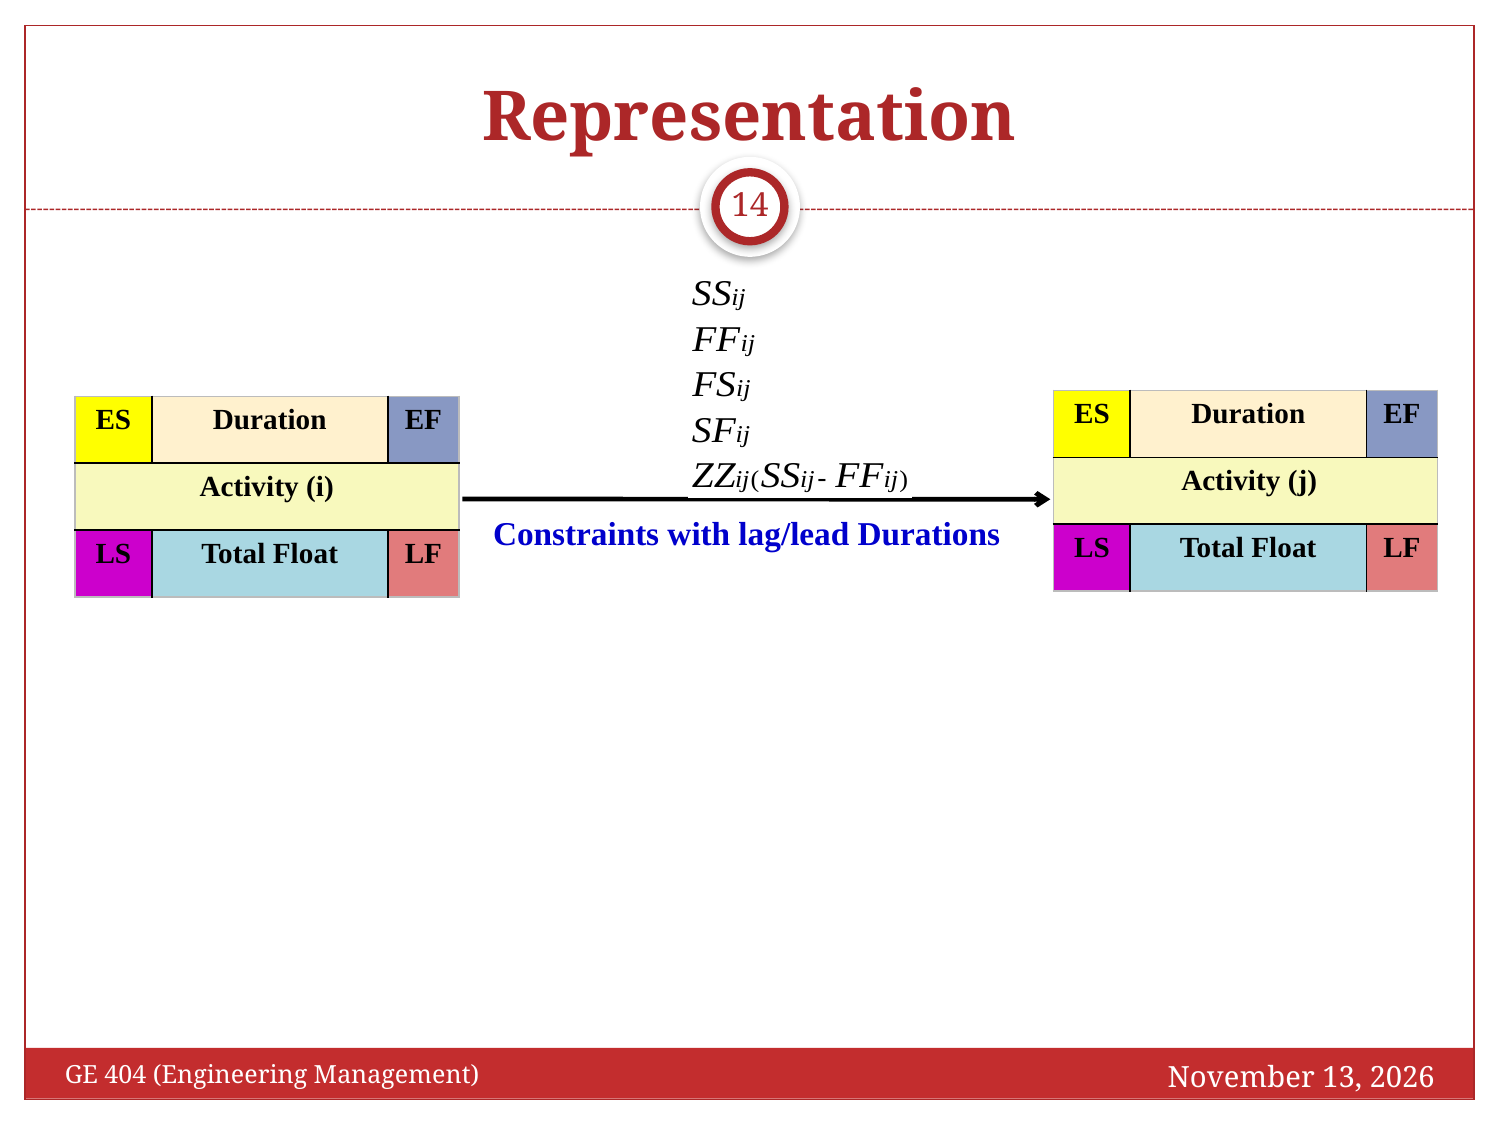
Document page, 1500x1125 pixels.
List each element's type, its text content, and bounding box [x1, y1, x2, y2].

title Representation [49, 37, 1450, 162]
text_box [687, 275, 913, 498]
footer GE 404 (Engineering Management) [50, 1051, 638, 1112]
table_cell LF [389, 531, 458, 596]
table_cell LS [76, 531, 151, 596]
table_cell LF [1367, 525, 1437, 590]
table_cell Total Float [153, 531, 387, 596]
table_header EF [1367, 391, 1437, 457]
table_header Duration [1131, 391, 1366, 457]
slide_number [950, 1050, 1450, 1111]
table_cell Total Float [1131, 525, 1366, 590]
text_box Constraints with lag/lead Durations [478, 509, 1035, 560]
table_header Duration [153, 397, 387, 462]
slide_number 14 [712, 169, 788, 243]
table_header EF [389, 397, 458, 462]
table_cell Activity (j) [1054, 458, 1437, 523]
table_cell Activity (i) [76, 464, 458, 529]
table_cell LS [1054, 525, 1129, 590]
table_header ES [76, 397, 151, 462]
table_header ES [1054, 391, 1129, 457]
